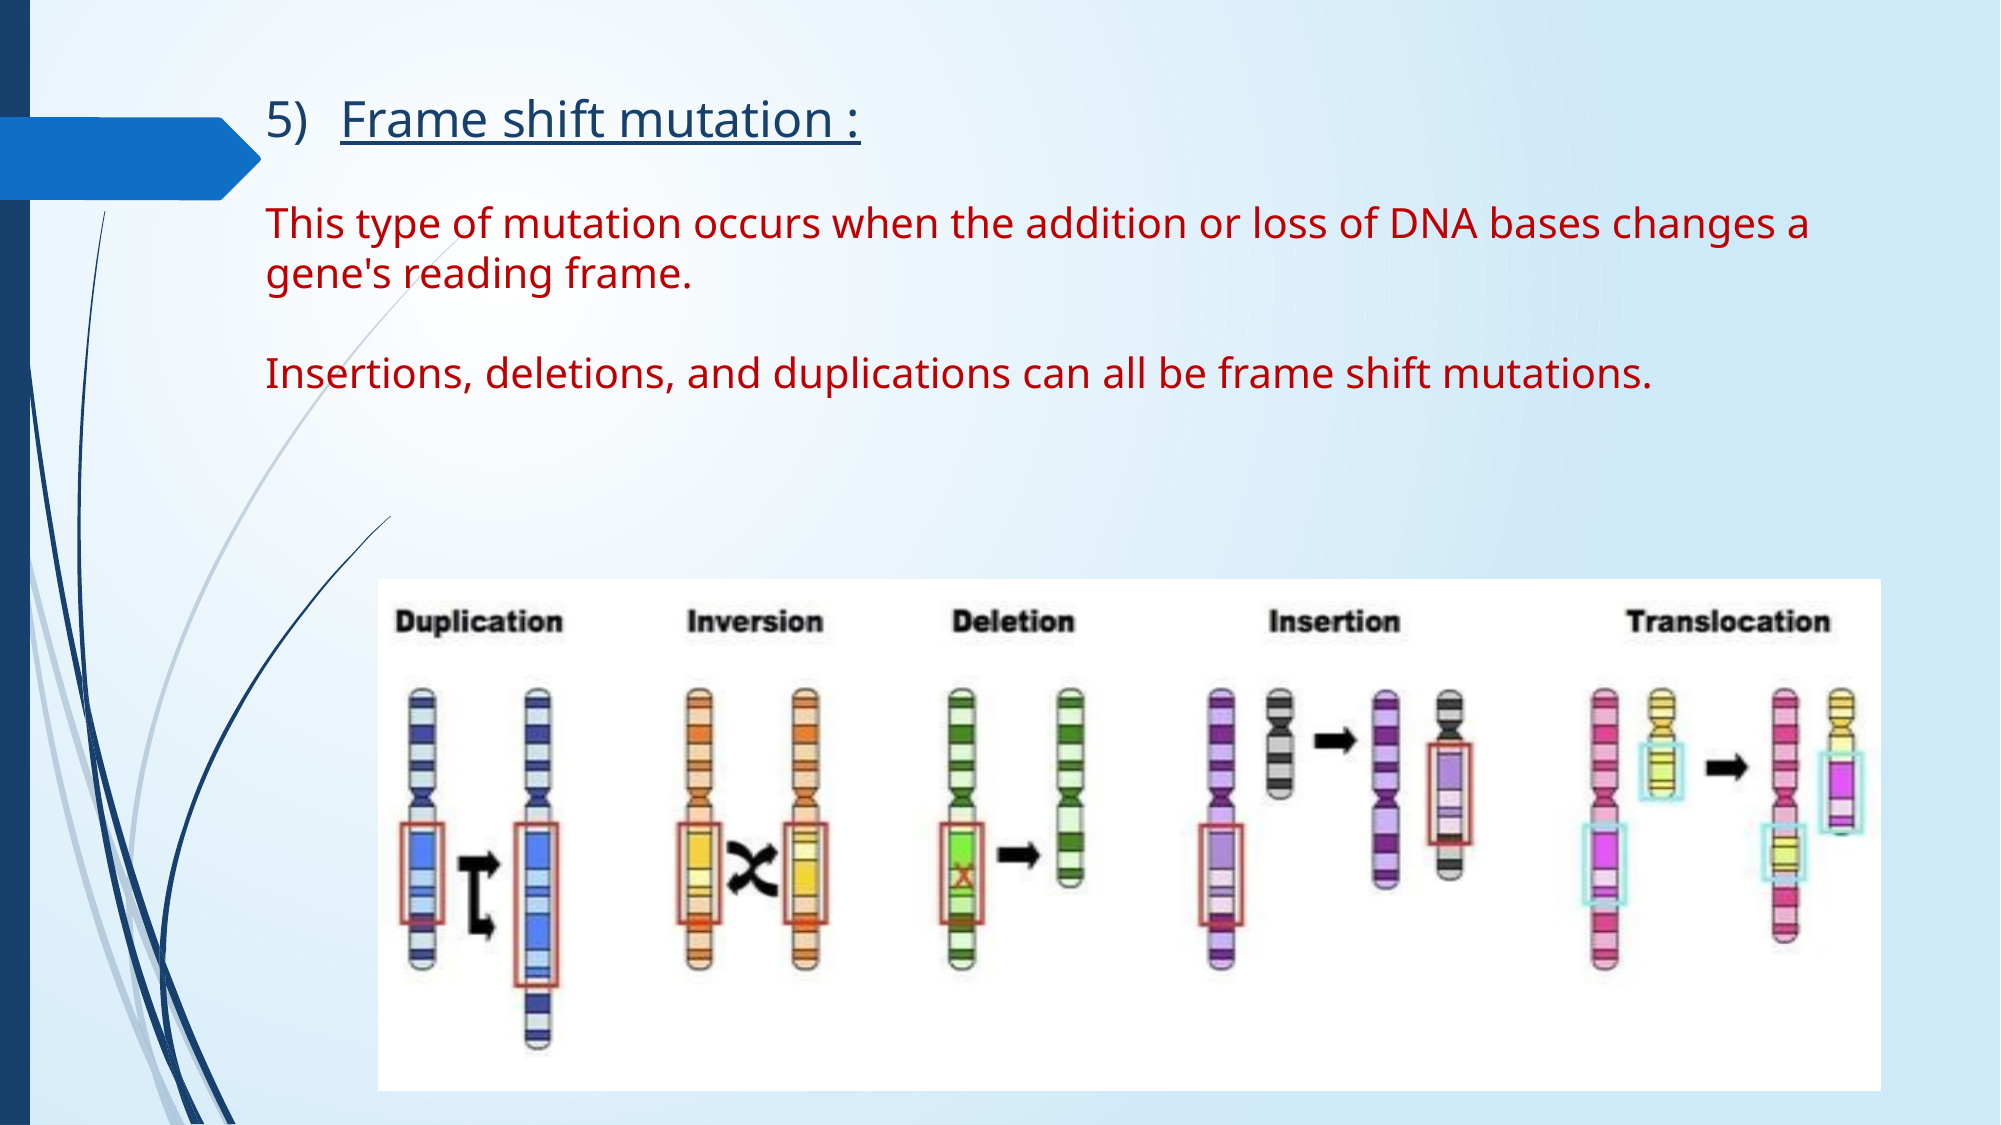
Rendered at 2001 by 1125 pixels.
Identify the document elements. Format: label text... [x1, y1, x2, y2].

picture [378, 579, 1881, 1090]
text_box Frame shift mutation : This type of mutation occurs when the addition or loss of DNA bases changes a gene's reading frame. Insertions, deletions, and duplications can all be frame shift mutations. [250, 29, 1910, 505]
